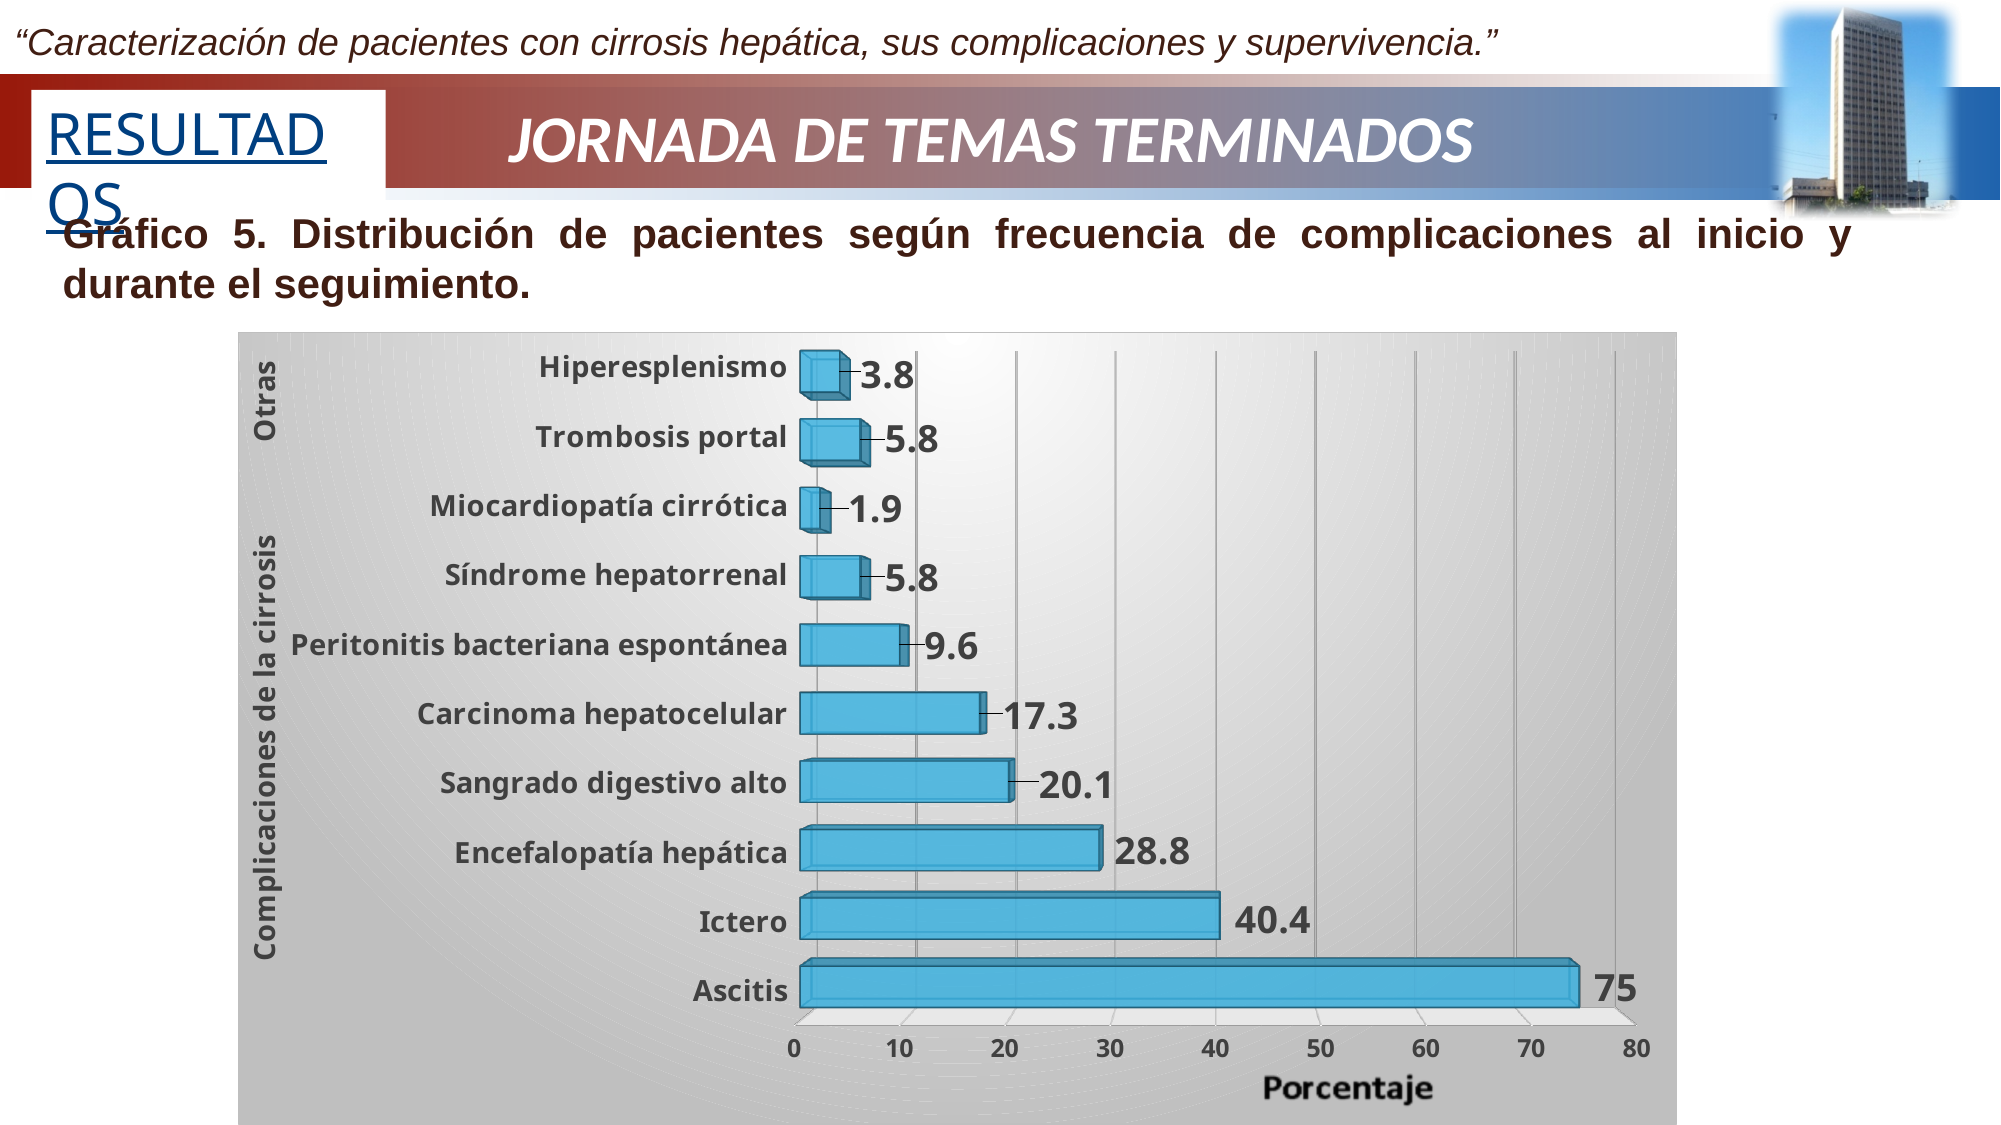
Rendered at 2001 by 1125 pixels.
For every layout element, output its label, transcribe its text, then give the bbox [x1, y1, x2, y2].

picture [1783, 22, 1949, 200]
title JORNADA DE TEMAS TERMINADOS [386, 89, 1800, 183]
text_box Gráfico 5. Distribución de pacientes según frecuencia de complicaciones al inicio y durante el seguimiento. [47, 198, 1868, 314]
chart [237, 331, 1678, 1125]
text_box “Caracterización de pacientes con cirrosis hepática, sus complicaciones y supervivencia.” [0, 10, 1697, 71]
text_box RESULTADOS [31, 89, 386, 245]
